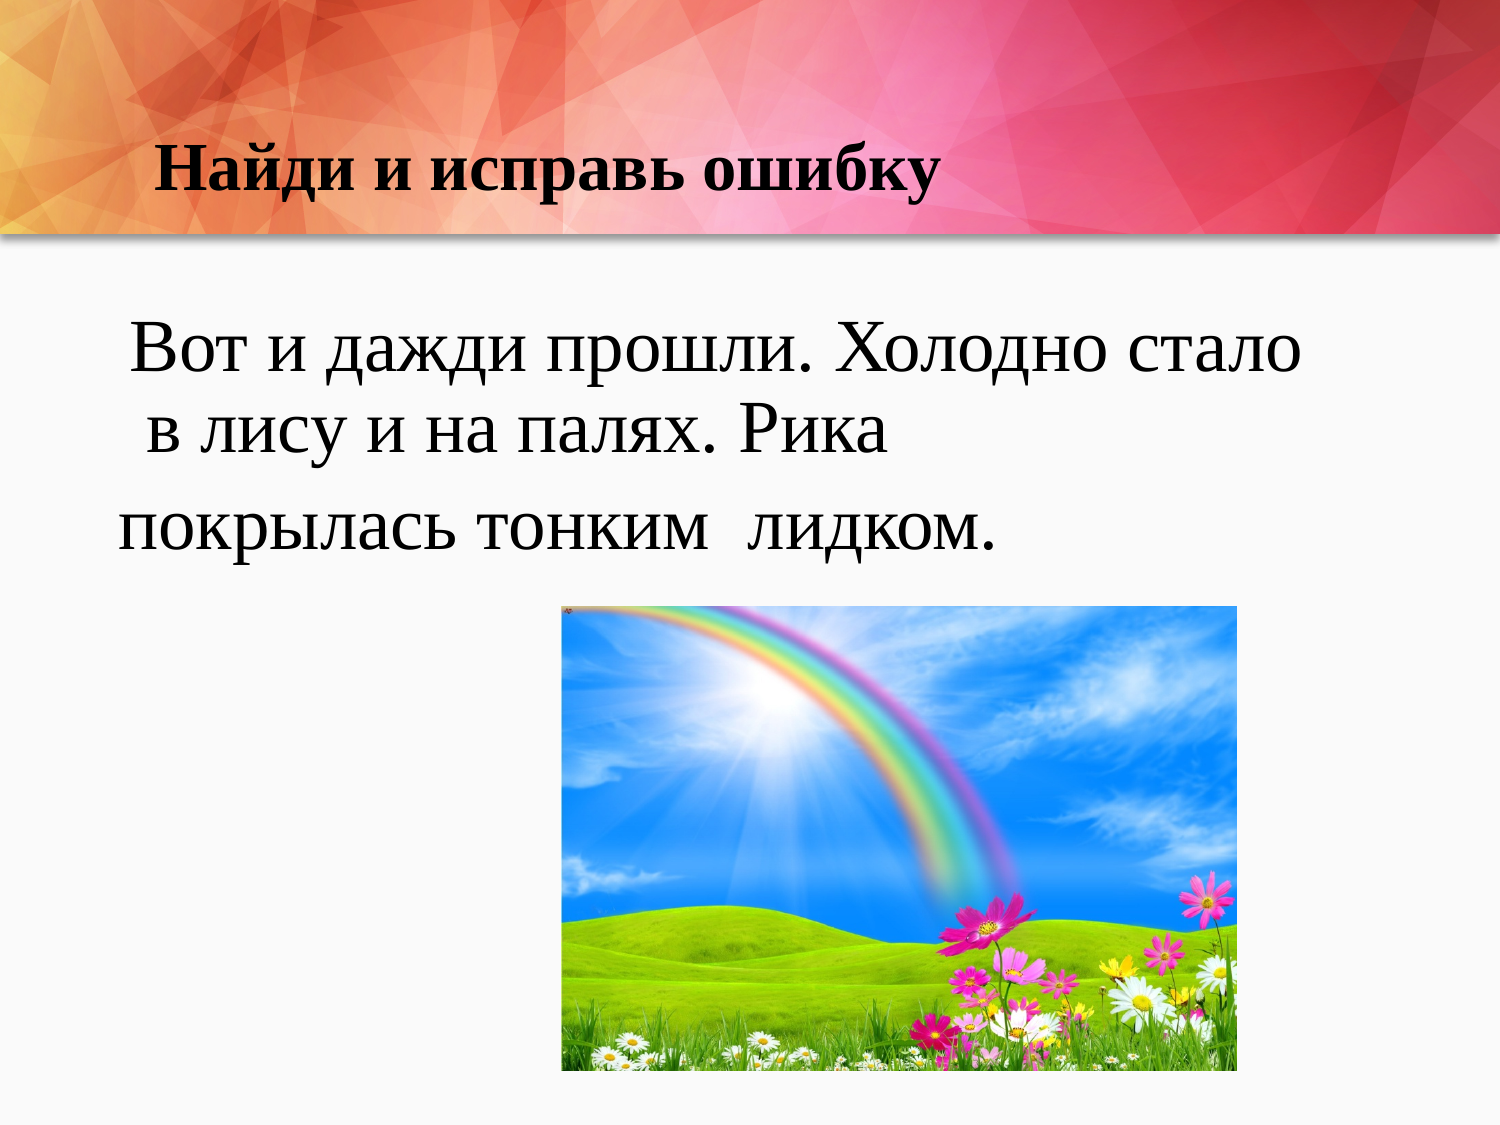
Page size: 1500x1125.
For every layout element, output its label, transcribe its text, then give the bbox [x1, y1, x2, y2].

title Найди и исправь ошибку [103, 59, 1397, 278]
list Вот и дажди прошли. Холодно стало в лису и на палях. Рика покрылась тонким лидком. [103, 299, 1397, 1014]
picture [561, 606, 1237, 1071]
picture [0, 0, 1500, 234]
